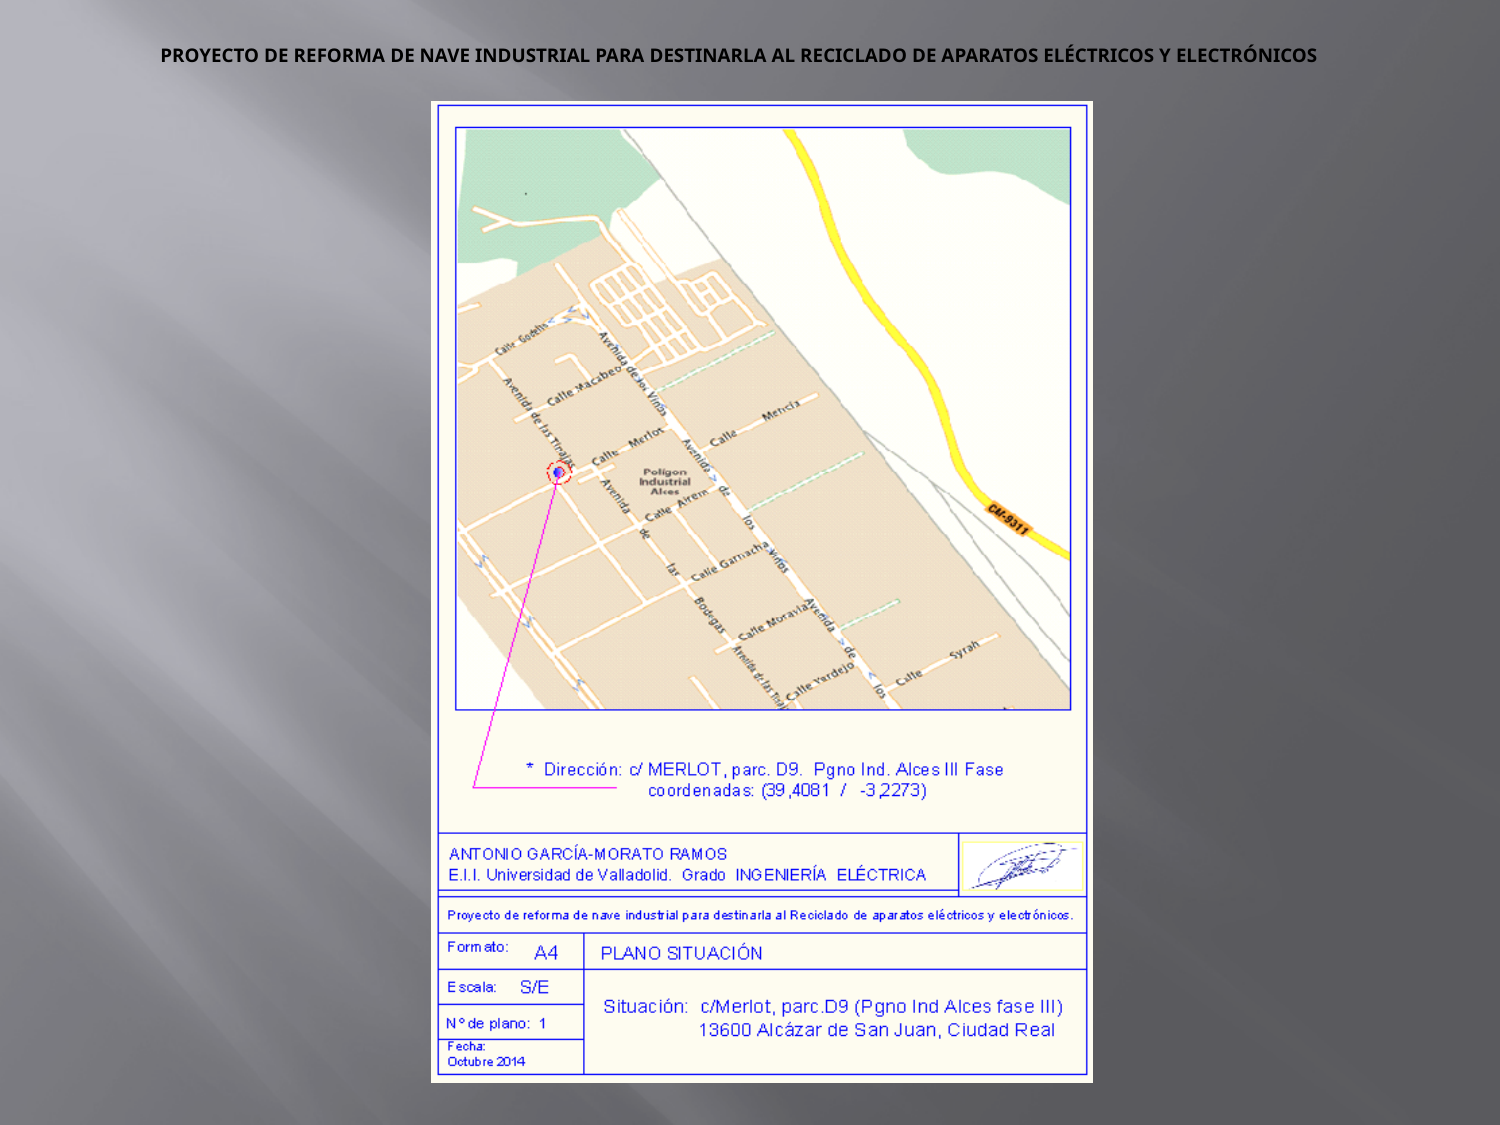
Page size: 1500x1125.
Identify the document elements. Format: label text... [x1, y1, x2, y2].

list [430, 101, 1093, 1083]
title PROYECTO DE REFORMA DE NAVE INDUSTRIAL PARA DESTINARLA AL RECICLADO DE APARATOS ELÉCTRICOS Y ELECTRÓNICOS [41, 30, 1436, 79]
